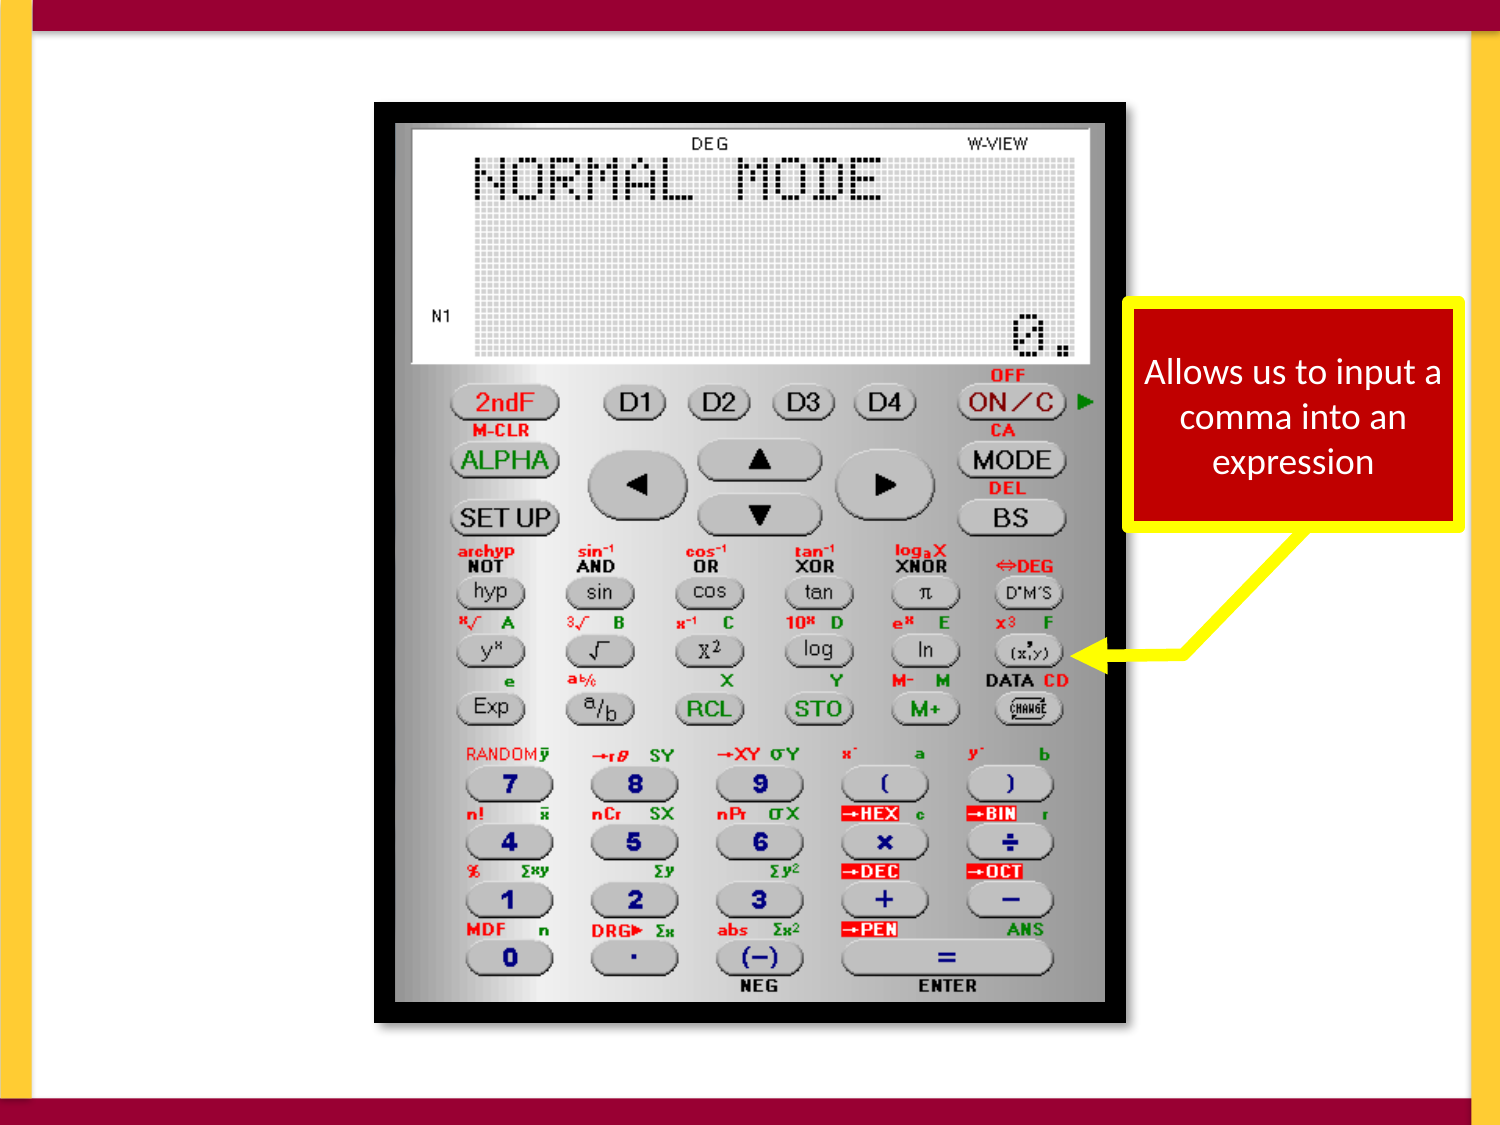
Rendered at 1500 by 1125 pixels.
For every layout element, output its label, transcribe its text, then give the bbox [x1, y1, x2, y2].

picture [395, 123, 1105, 1002]
text_box Allows us to input a comma into an expression [1069, 301, 1461, 663]
